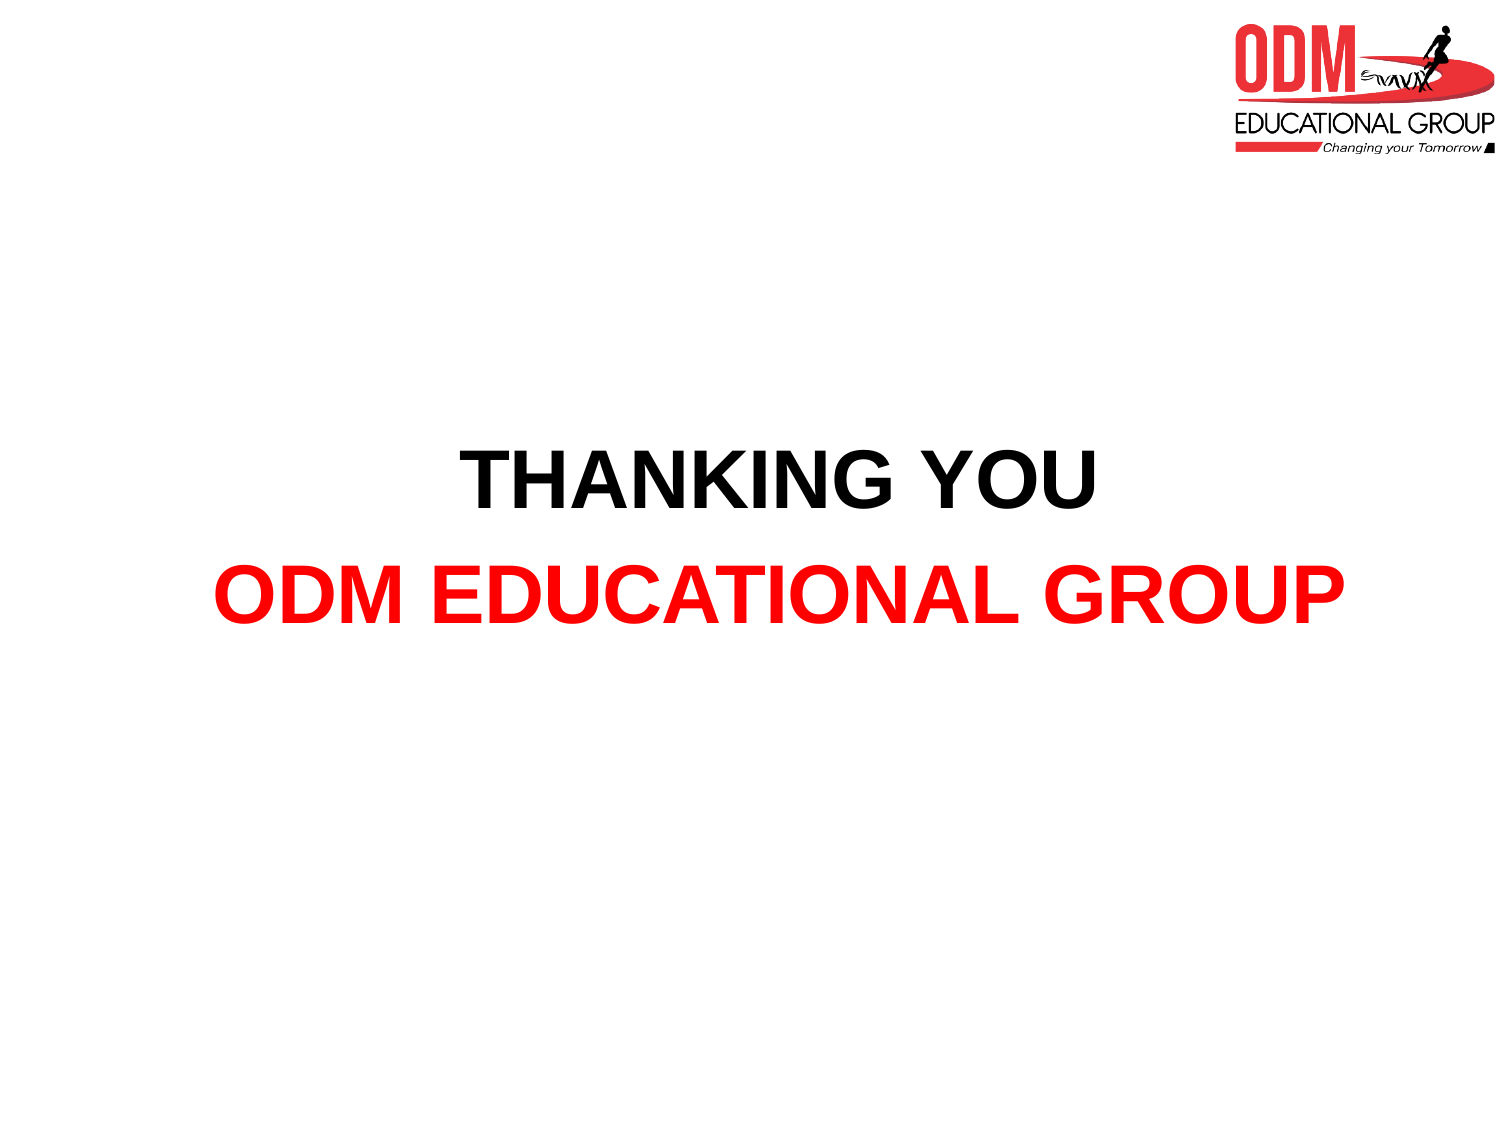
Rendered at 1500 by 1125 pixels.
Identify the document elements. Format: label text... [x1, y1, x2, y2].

text_box [1235, 24, 1495, 154]
title THANKING YOU ODM EDUCATIONAL GROUP [204, 408, 1355, 641]
